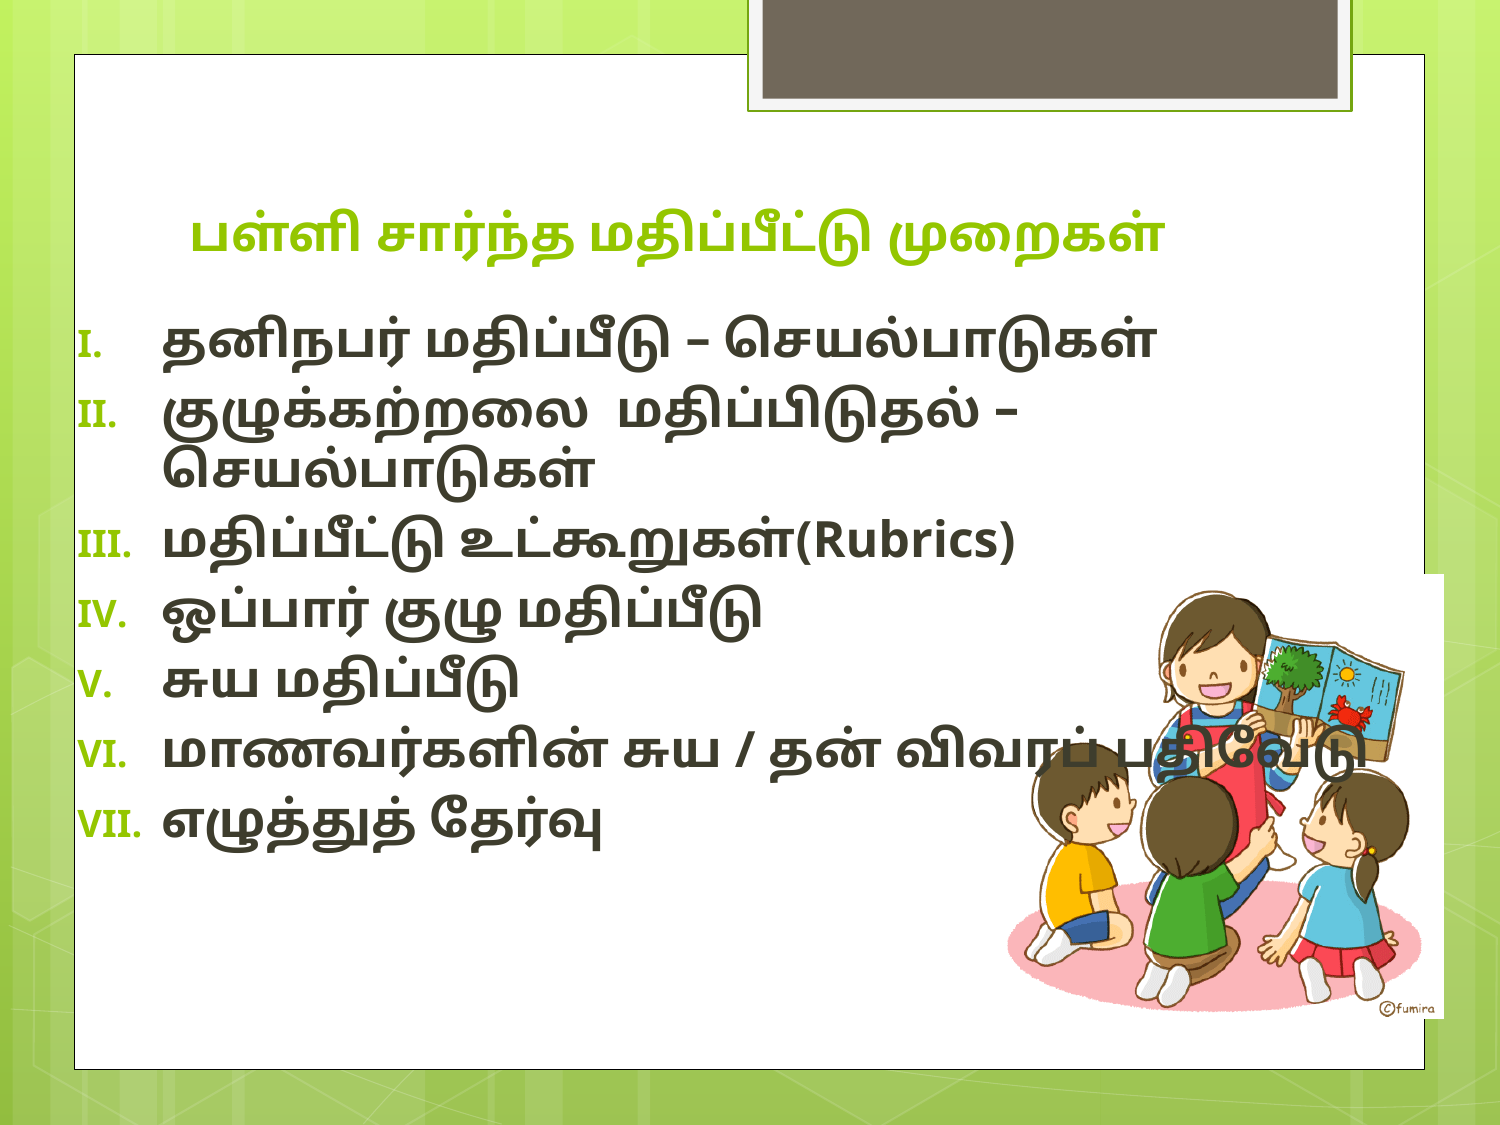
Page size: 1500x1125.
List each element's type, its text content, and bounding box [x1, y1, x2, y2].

picture [999, 574, 1444, 1019]
title பள்ளி சார்ந்த மதிப்பீட்டு முறைகள் [174, 162, 1328, 269]
list தனிநபர் மதிப்பீடு – செயல்பாடுகள் குழுக்கற்றலை மதிப்பிடுதல் – செயல்பாடுகள் மதிப்பீட்டு உட்கூறுகள்(Rubrics) ஒப்பார் குழு மதிப்பீடு சுய மதிப்பீடு மாணவர்களின் சுய / தன் விவரப் பதிவேடு எழுத்துத் தேர்வு [62, 299, 1413, 1005]
